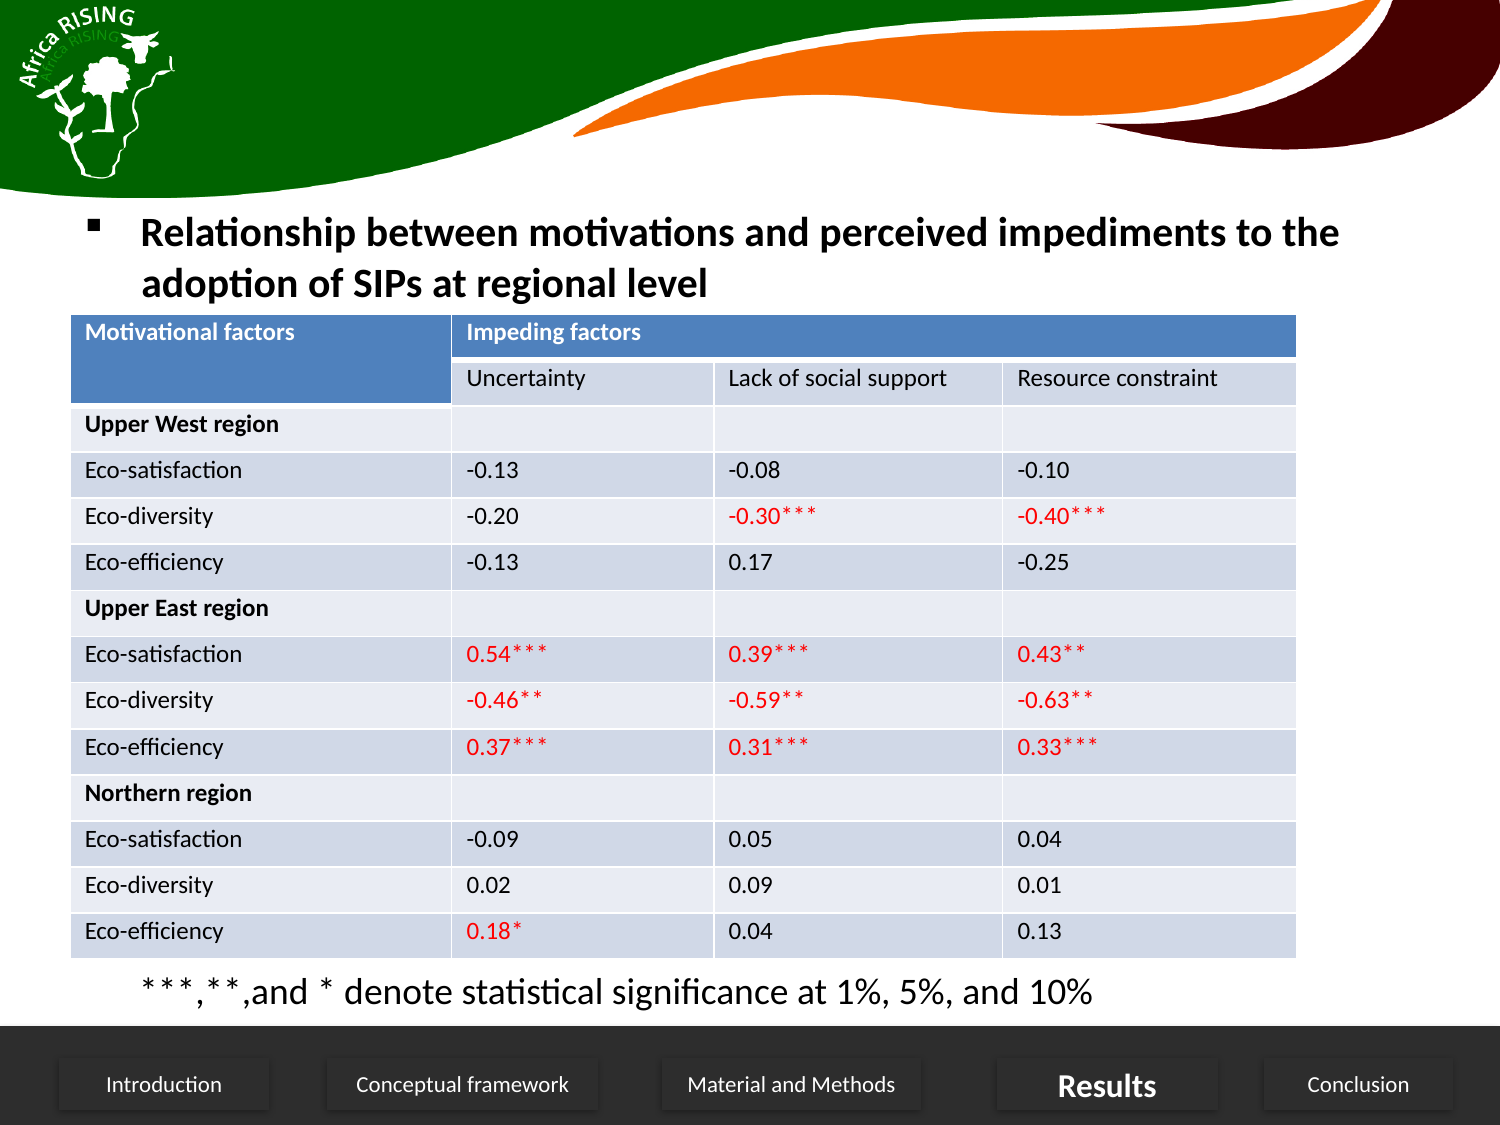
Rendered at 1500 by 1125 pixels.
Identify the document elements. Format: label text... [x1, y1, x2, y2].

table_cell 0.05 [715, 822, 1002, 866]
picture [0, 0, 1500, 199]
table_cell [715, 591, 1002, 636]
table_cell 0.37*** [452, 730, 713, 774]
table_cell 0.04 [1003, 822, 1296, 866]
table_cell 0.43** [1003, 637, 1296, 682]
table_cell [1003, 591, 1296, 636]
table_cell 0.13 [1003, 914, 1296, 958]
table_cell Eco-efficiency [71, 914, 451, 958]
text_box Conclusion [1264, 1057, 1454, 1111]
table_cell Eco-diversity [71, 683, 451, 728]
table_cell Eco-efficiency [71, 545, 451, 590]
table_cell -0.08 [715, 453, 1002, 497]
table_cell [452, 776, 713, 820]
table_cell [1003, 776, 1296, 820]
table_cell -0.10 [1003, 453, 1296, 497]
table_cell [1003, 407, 1296, 451]
text_box ***,**,and * denote statistical significance at 1%, 5%, and 10% [124, 959, 1110, 1020]
table_cell Eco-satisfaction [71, 822, 451, 866]
table_cell Eco-diversity [71, 868, 451, 912]
table_cell -0.25 [1003, 545, 1296, 590]
table_cell -0.13 [452, 453, 713, 497]
table_cell -0.13 [452, 545, 713, 590]
table_cell 0.02 [452, 868, 713, 912]
table_cell -0.40*** [1003, 499, 1296, 543]
table_cell 0.39*** [715, 637, 1002, 682]
table_cell -0.59** [715, 683, 1002, 728]
table_cell Uncertainty [452, 363, 713, 405]
table_cell Northern region [71, 776, 451, 820]
table_cell 0.01 [1003, 868, 1296, 912]
table_cell 0.18* [452, 914, 713, 958]
table_cell -0.30*** [715, 499, 1002, 543]
table_cell Upper West region [71, 409, 451, 451]
table_cell -0.63** [1003, 683, 1296, 728]
table_cell Lack of social support [715, 363, 1002, 405]
text_box Introduction [59, 1057, 270, 1111]
table_cell -0.09 [452, 822, 713, 866]
table_cell 0.04 [715, 914, 1002, 958]
text_box Conceptual framework [327, 1057, 599, 1111]
table_cell 0.17 [715, 545, 1002, 590]
table_cell [452, 591, 713, 636]
table_header Impeding factors [452, 315, 1296, 357]
table_cell Eco-diversity [71, 499, 451, 543]
text_box Relationship between motivations and perceived impediments to the adoption of SIPs at regional level [69, 206, 1390, 313]
table_cell Resource constraint [1003, 363, 1296, 405]
table_cell Eco-satisfaction [71, 453, 451, 497]
table_cell -0.46** [452, 683, 713, 728]
table_header Motivational factors [71, 315, 451, 403]
table_cell 0.33*** [1003, 730, 1296, 774]
table_cell [452, 407, 713, 451]
table_cell 0.54*** [452, 637, 713, 682]
table_cell -0.20 [452, 499, 713, 543]
text_box Results [996, 1057, 1218, 1111]
table_cell [715, 776, 1002, 820]
table_cell 0.31*** [715, 730, 1002, 774]
table_cell [715, 407, 1002, 451]
table_cell Eco-efficiency [71, 730, 451, 774]
table_cell Eco-satisfaction [71, 637, 451, 682]
text_box [0, 1025, 1500, 1125]
table_cell Upper East region [71, 591, 451, 636]
text_box Material and Methods [661, 1057, 921, 1111]
table_cell 0.09 [715, 868, 1002, 912]
